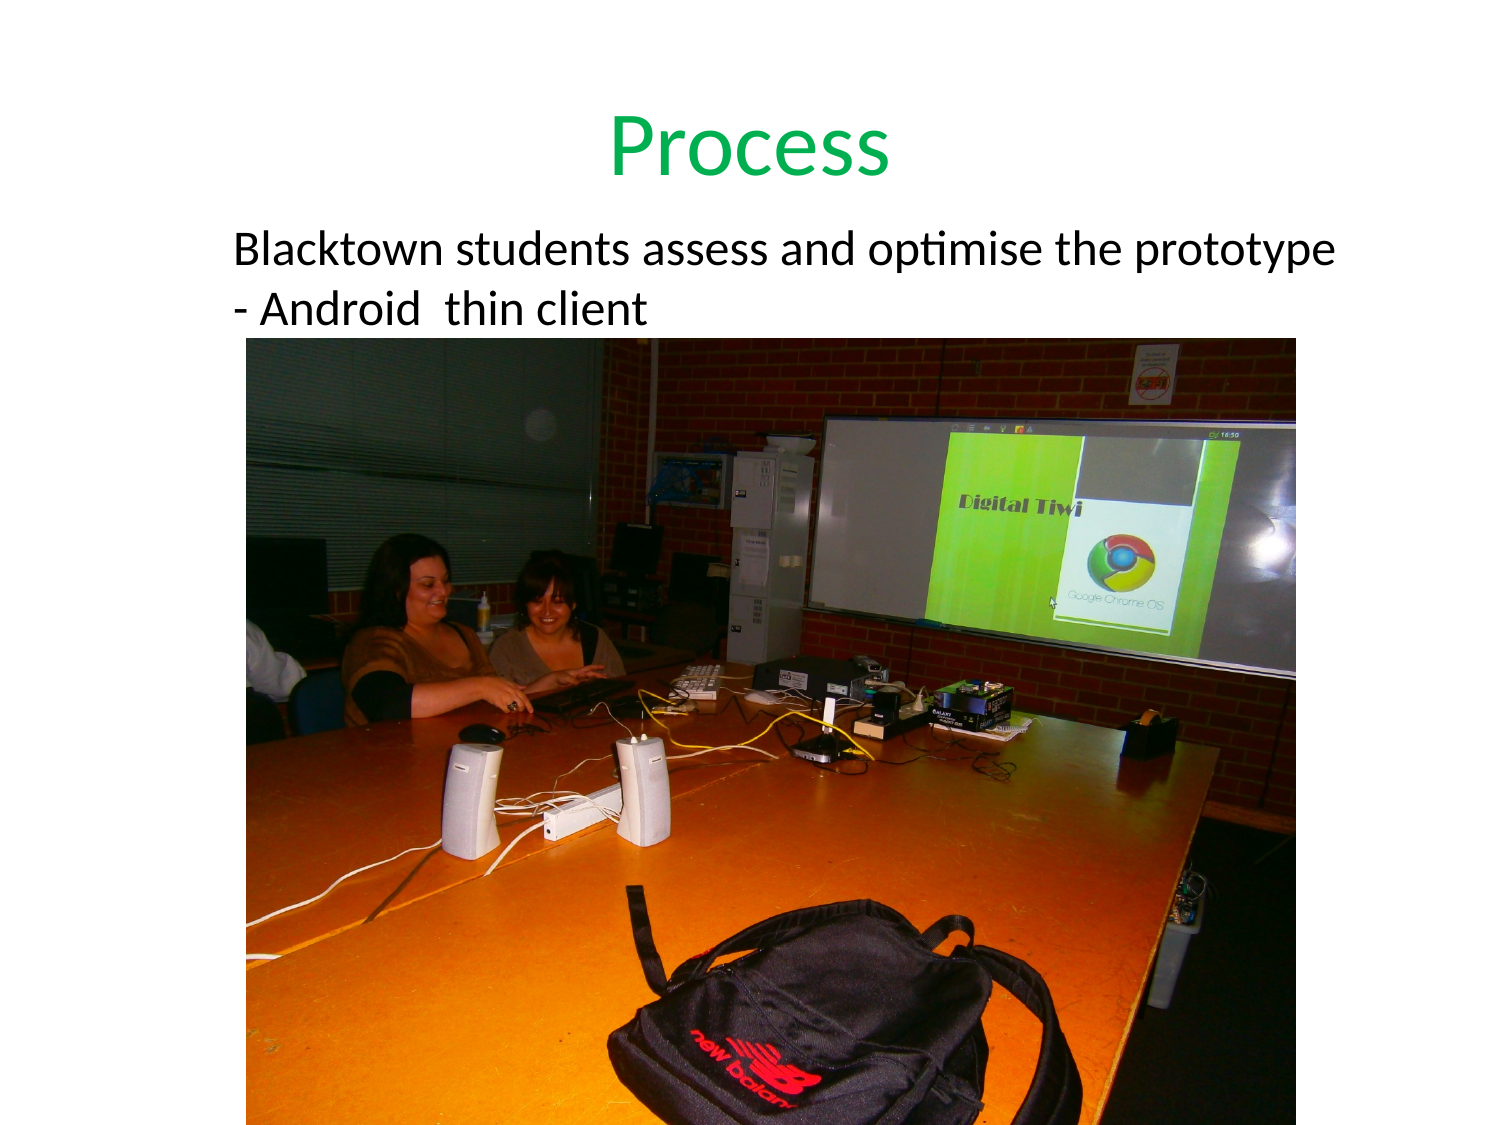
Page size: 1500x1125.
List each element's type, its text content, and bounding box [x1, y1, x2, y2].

text_box Blacktown students assess and optimise the prototype - Android thin client [218, 208, 1353, 343]
title Process [75, 45, 1425, 233]
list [245, 337, 1296, 1125]
